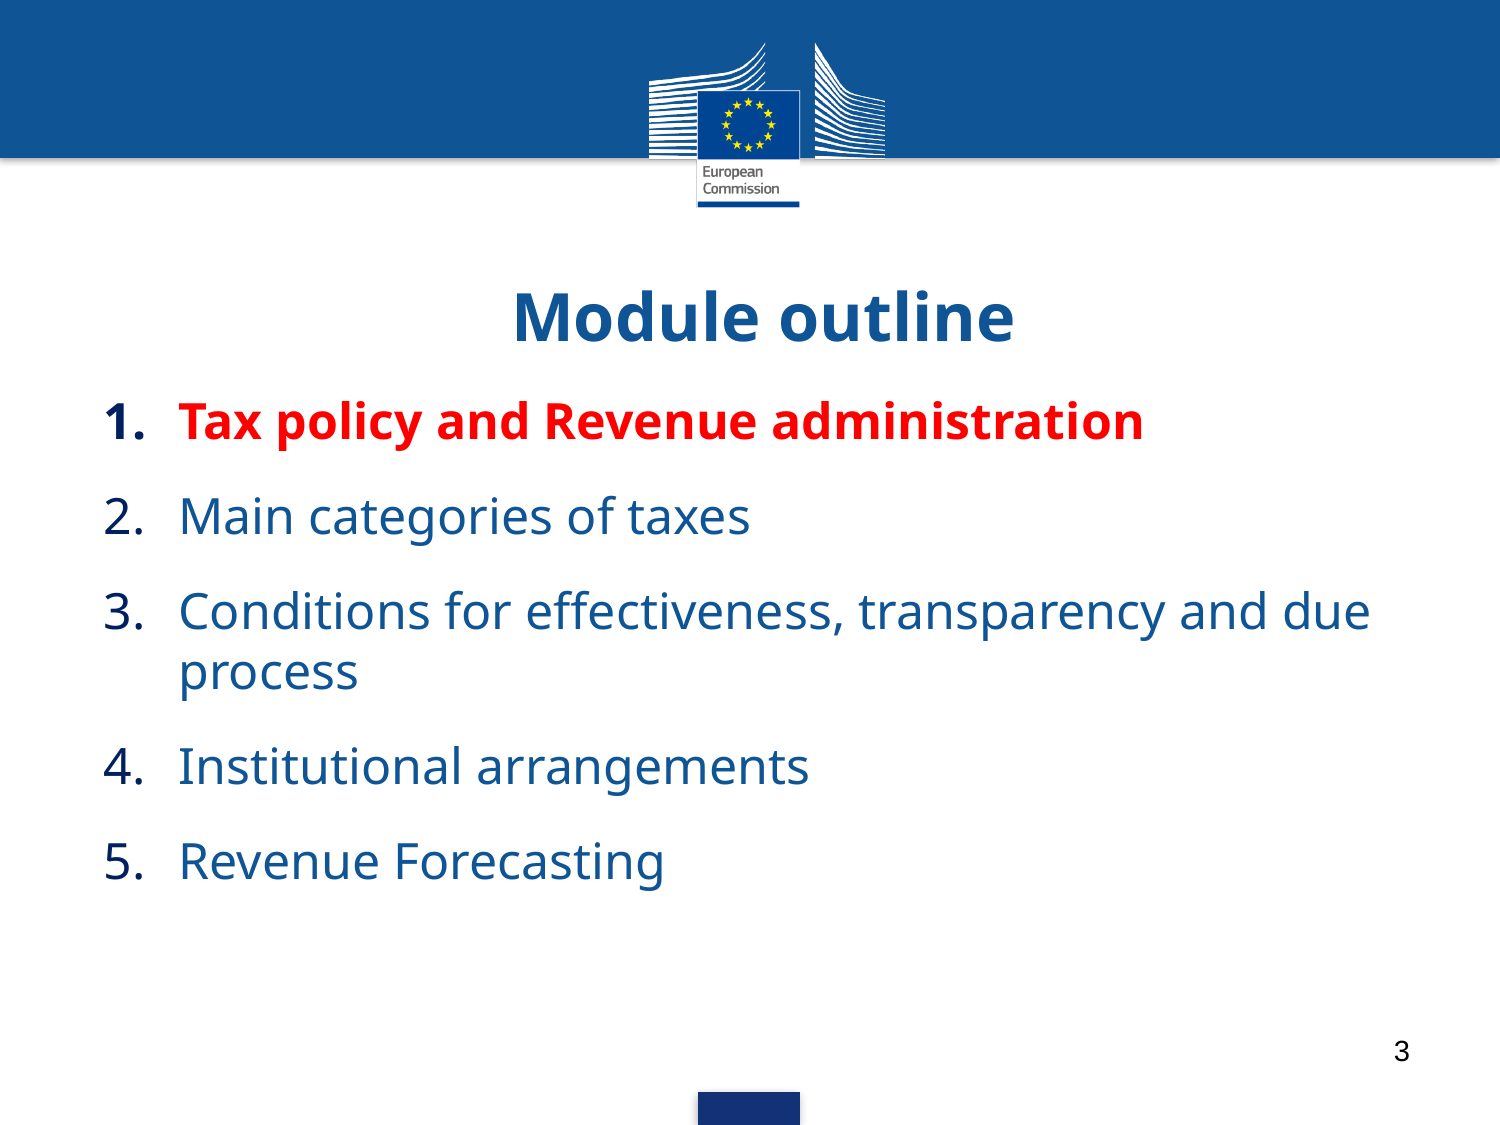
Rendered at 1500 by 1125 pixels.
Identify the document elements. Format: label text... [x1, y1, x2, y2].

list Module outline Tax policy and Revenue administration Main categories of taxes Conditions for effectiveness, transparency and due process Institutional arrangements Revenue Forecasting [88, 266, 1439, 929]
slide_number 3 [1074, 1024, 1426, 1103]
picture [649, 42, 885, 208]
